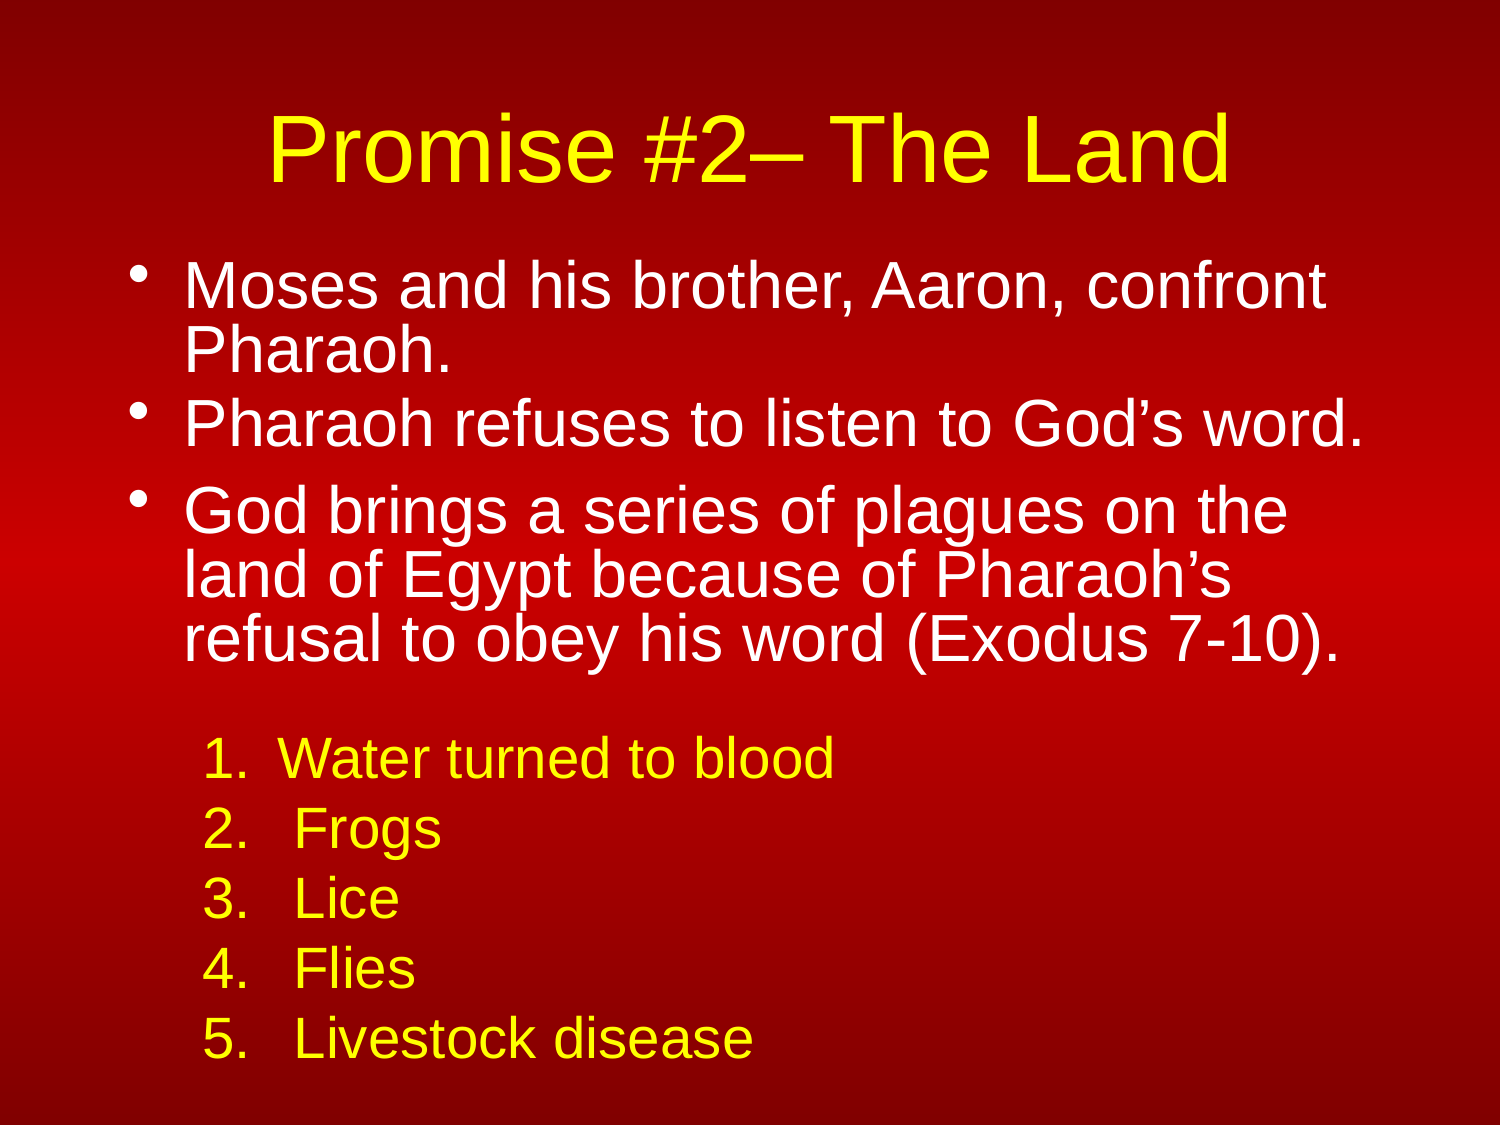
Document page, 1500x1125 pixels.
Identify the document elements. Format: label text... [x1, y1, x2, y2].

list Moses and his brother, Aaron, confront Pharaoh. [112, 249, 1388, 387]
title Promise #2– The Land [37, 50, 1463, 238]
text_box Water turned to blood Frogs Lice Flies Livestock disease [187, 712, 875, 1078]
text_box Pharaoh refuses to listen to God’s word. [112, 387, 1388, 474]
text_box God brings a series of plagues on the land of Egypt because of Pharaoh’s refusal to obey his word (Exodus 7-10). [112, 474, 1400, 688]
